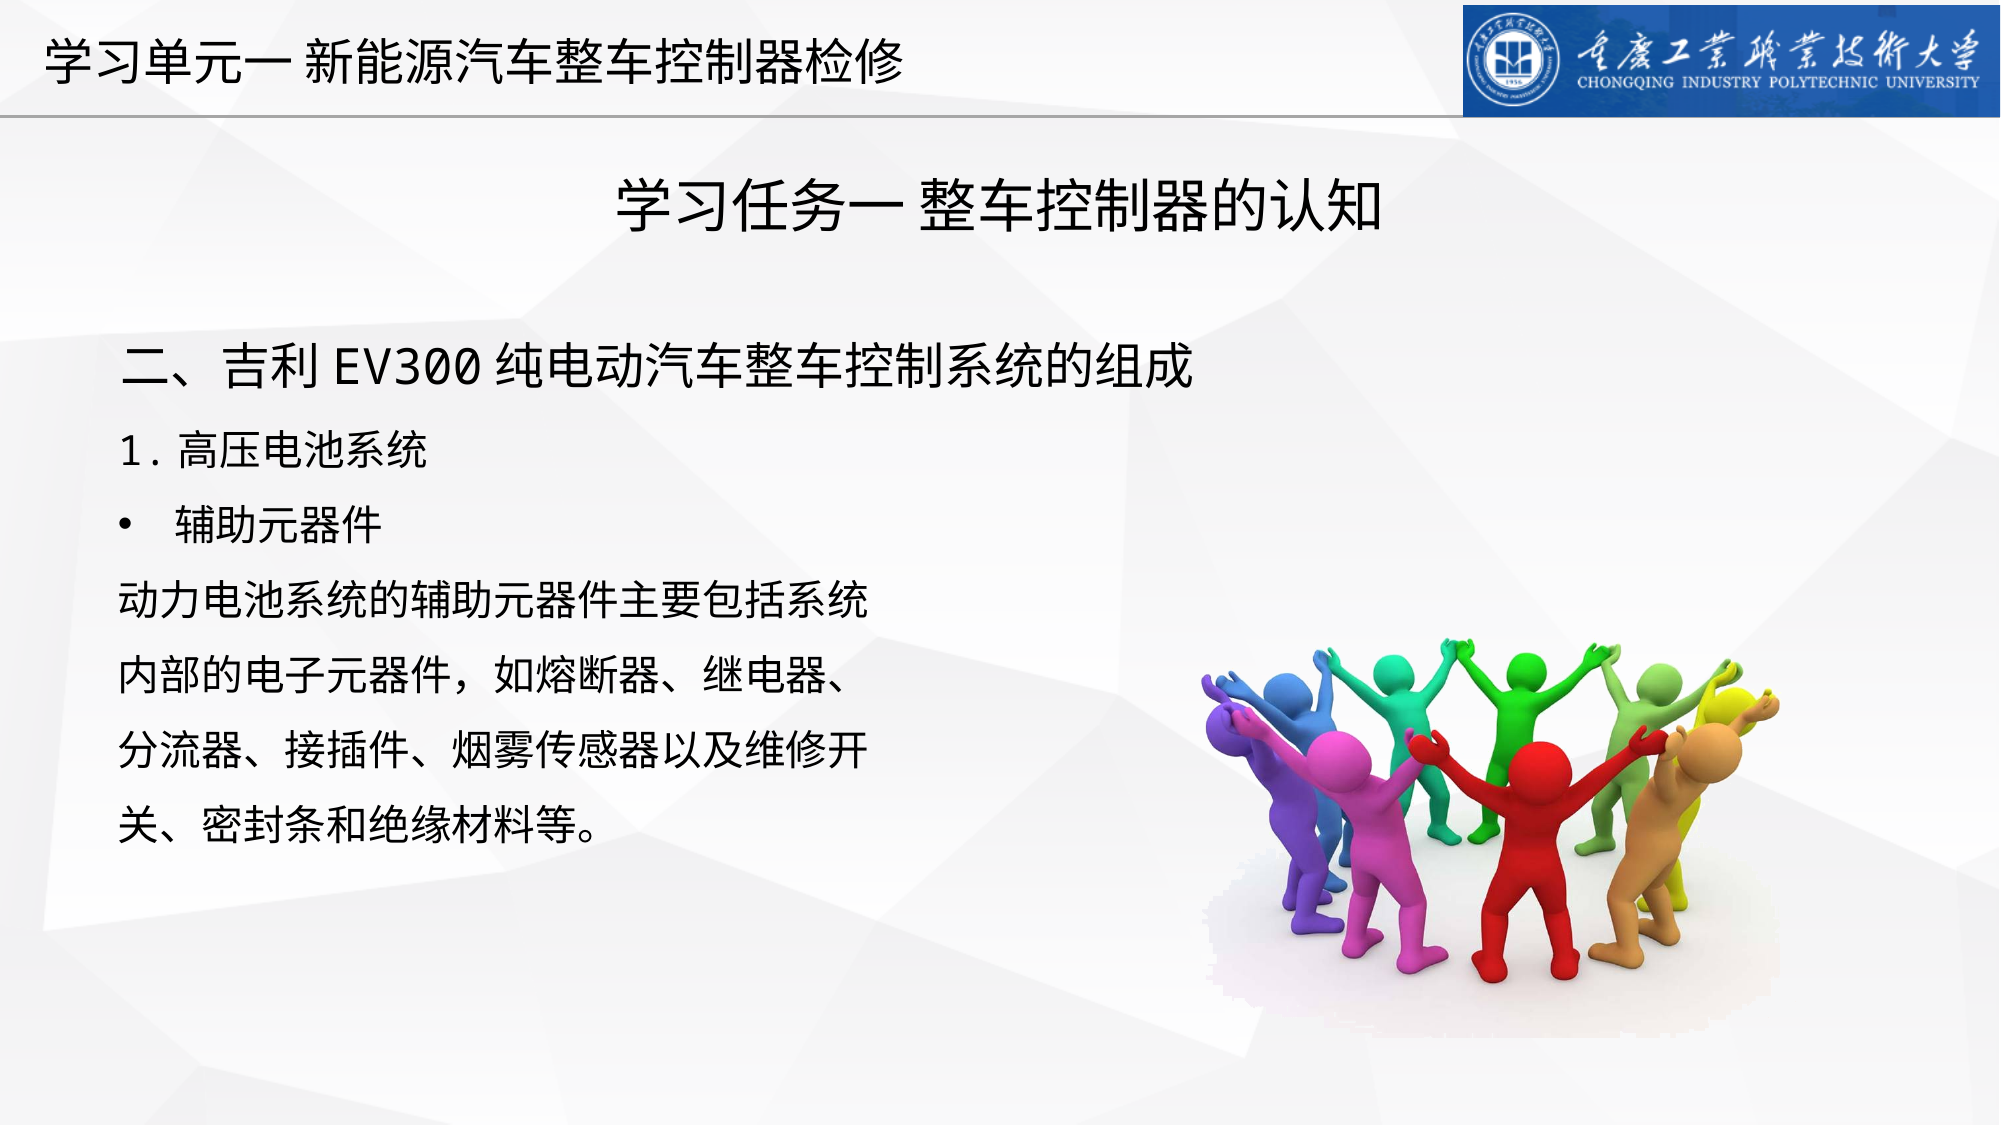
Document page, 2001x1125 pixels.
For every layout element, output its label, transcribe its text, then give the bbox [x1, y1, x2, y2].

picture [0, 0, 2001, 117]
text_box 1.高压电池系统 辅助元器件 动力电池系统的辅助元器件主要包括系统内部的电子元器件，如熔断器、继电器、分流器、接插件、烟雾传感器以及维修开关、密封条和绝缘材料等。 [103, 391, 919, 931]
text_box 二、吉利EV300纯电动汽车整车控制系统的组成 [105, 297, 1533, 402]
picture [0, 118, 1999, 1125]
text_box 学习任务一 整车控制器的认知 [433, 161, 1567, 247]
